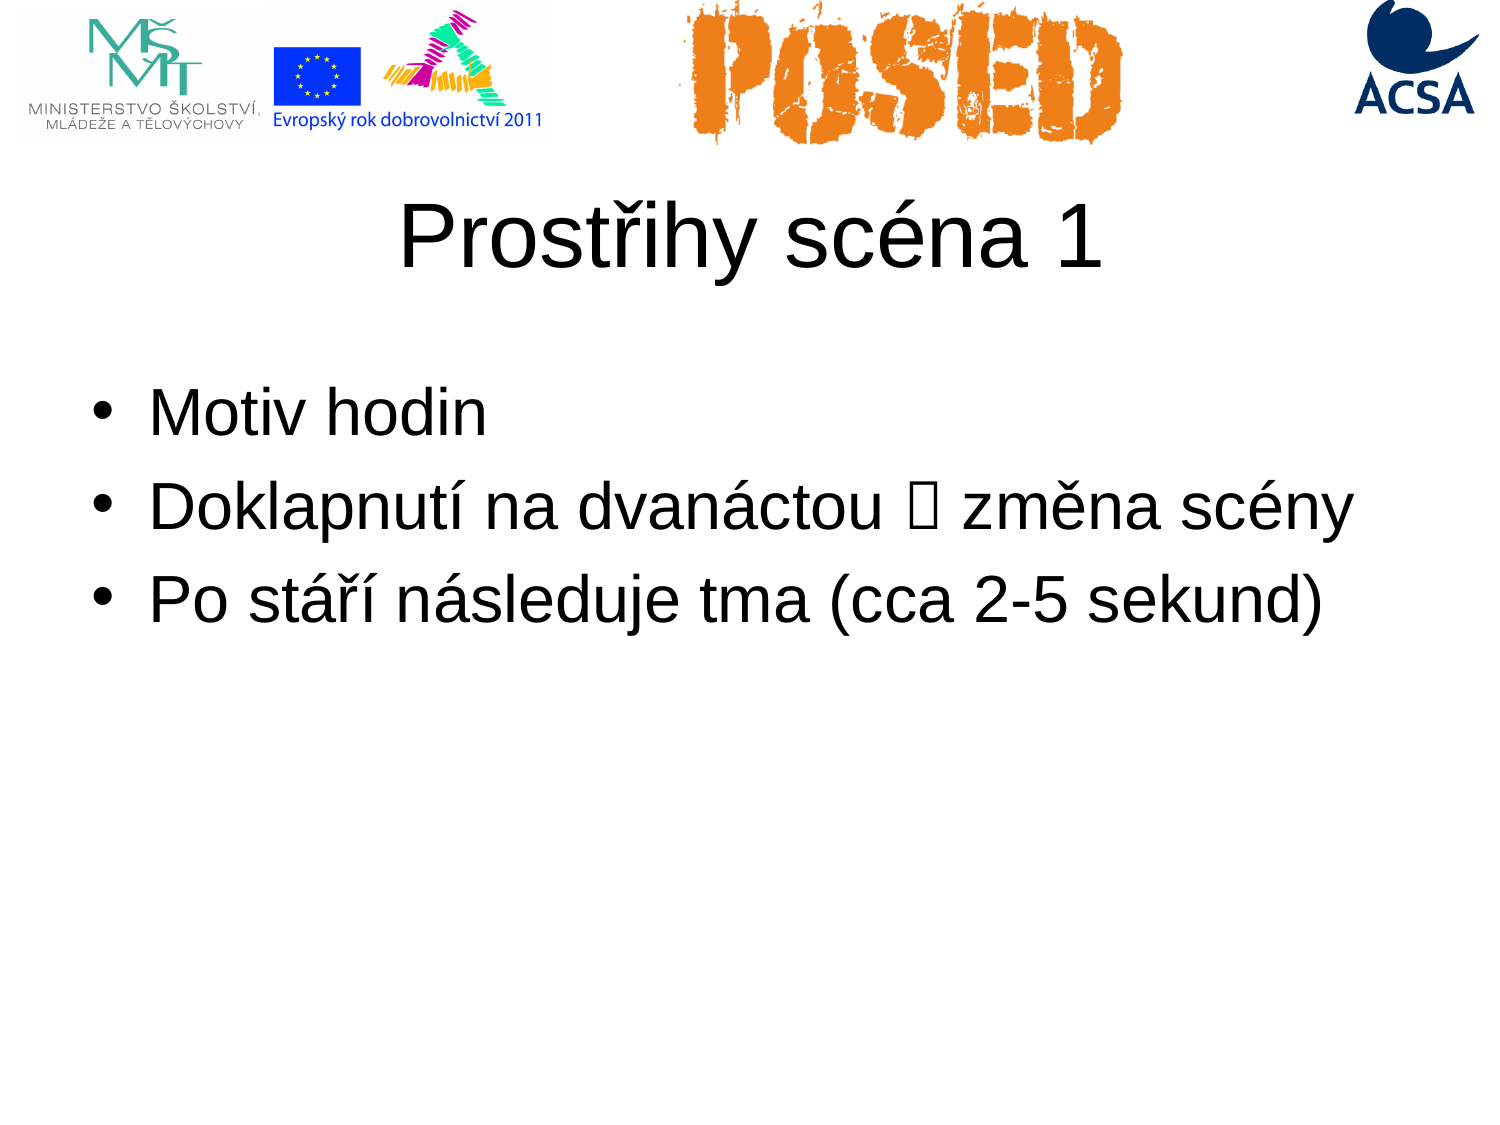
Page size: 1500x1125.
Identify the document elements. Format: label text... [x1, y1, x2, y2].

list Motiv hodin Doklapnutí na dvanáctou  změna scény Po stáří následuje tma (cca 2-5 sekund) [76, 361, 1428, 1105]
picture [679, 0, 1123, 136]
picture [17, 0, 549, 138]
title Prostřihy scéna 1 [76, 136, 1428, 325]
picture [1354, 0, 1479, 114]
